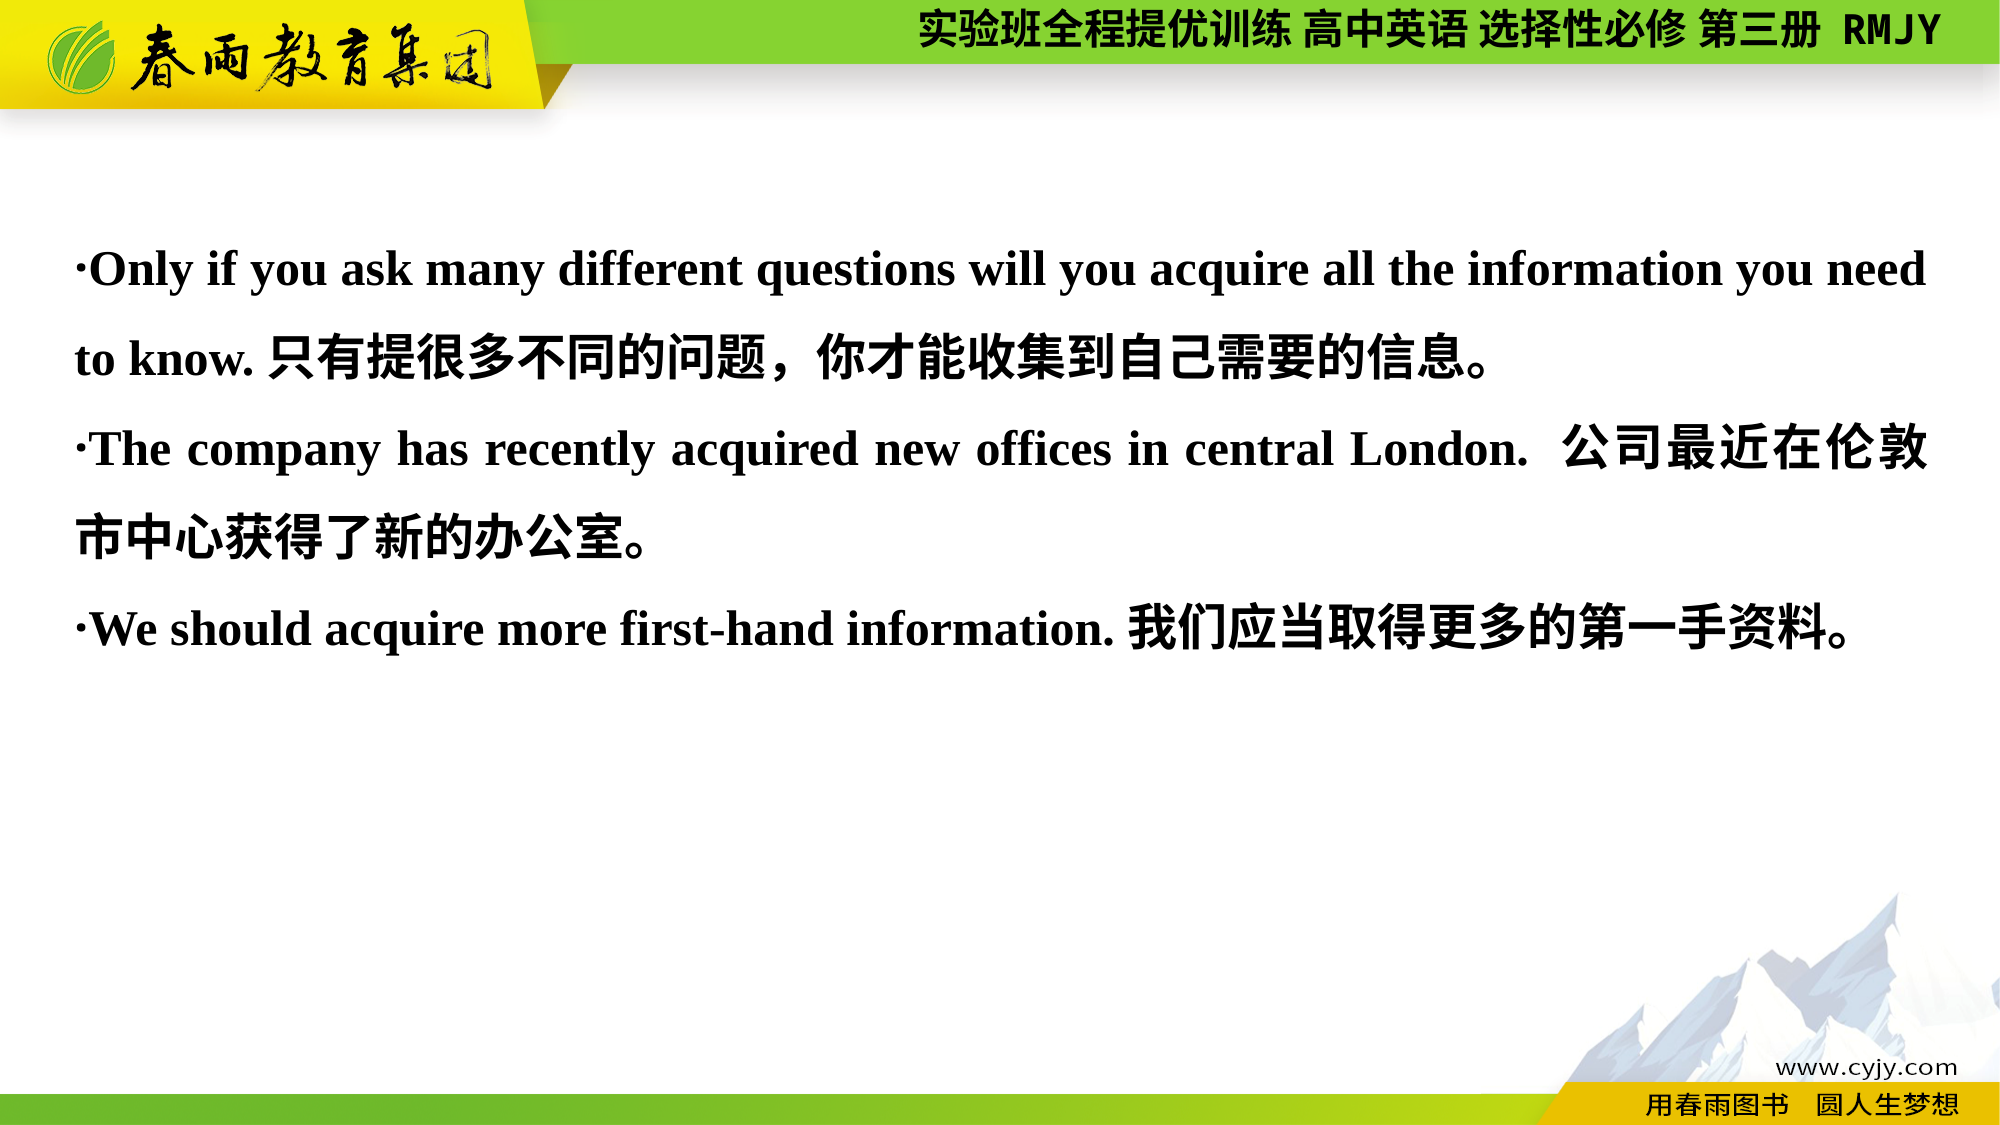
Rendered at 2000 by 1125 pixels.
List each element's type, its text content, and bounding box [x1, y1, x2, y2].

list ·Only if you ask many different questions will you acquire all the information you need to know.只有提很多不同的问题，你才能收集到自己需要的信息。 ·The company has recently acquired new offices in central London. 公司最近在伦敦市中心获得了新的办公室。 ·We should acquire more first-hand information.我们应当取得更多的第一手资料。 [59, 198, 1944, 657]
picture [0, 0, 2000, 1125]
